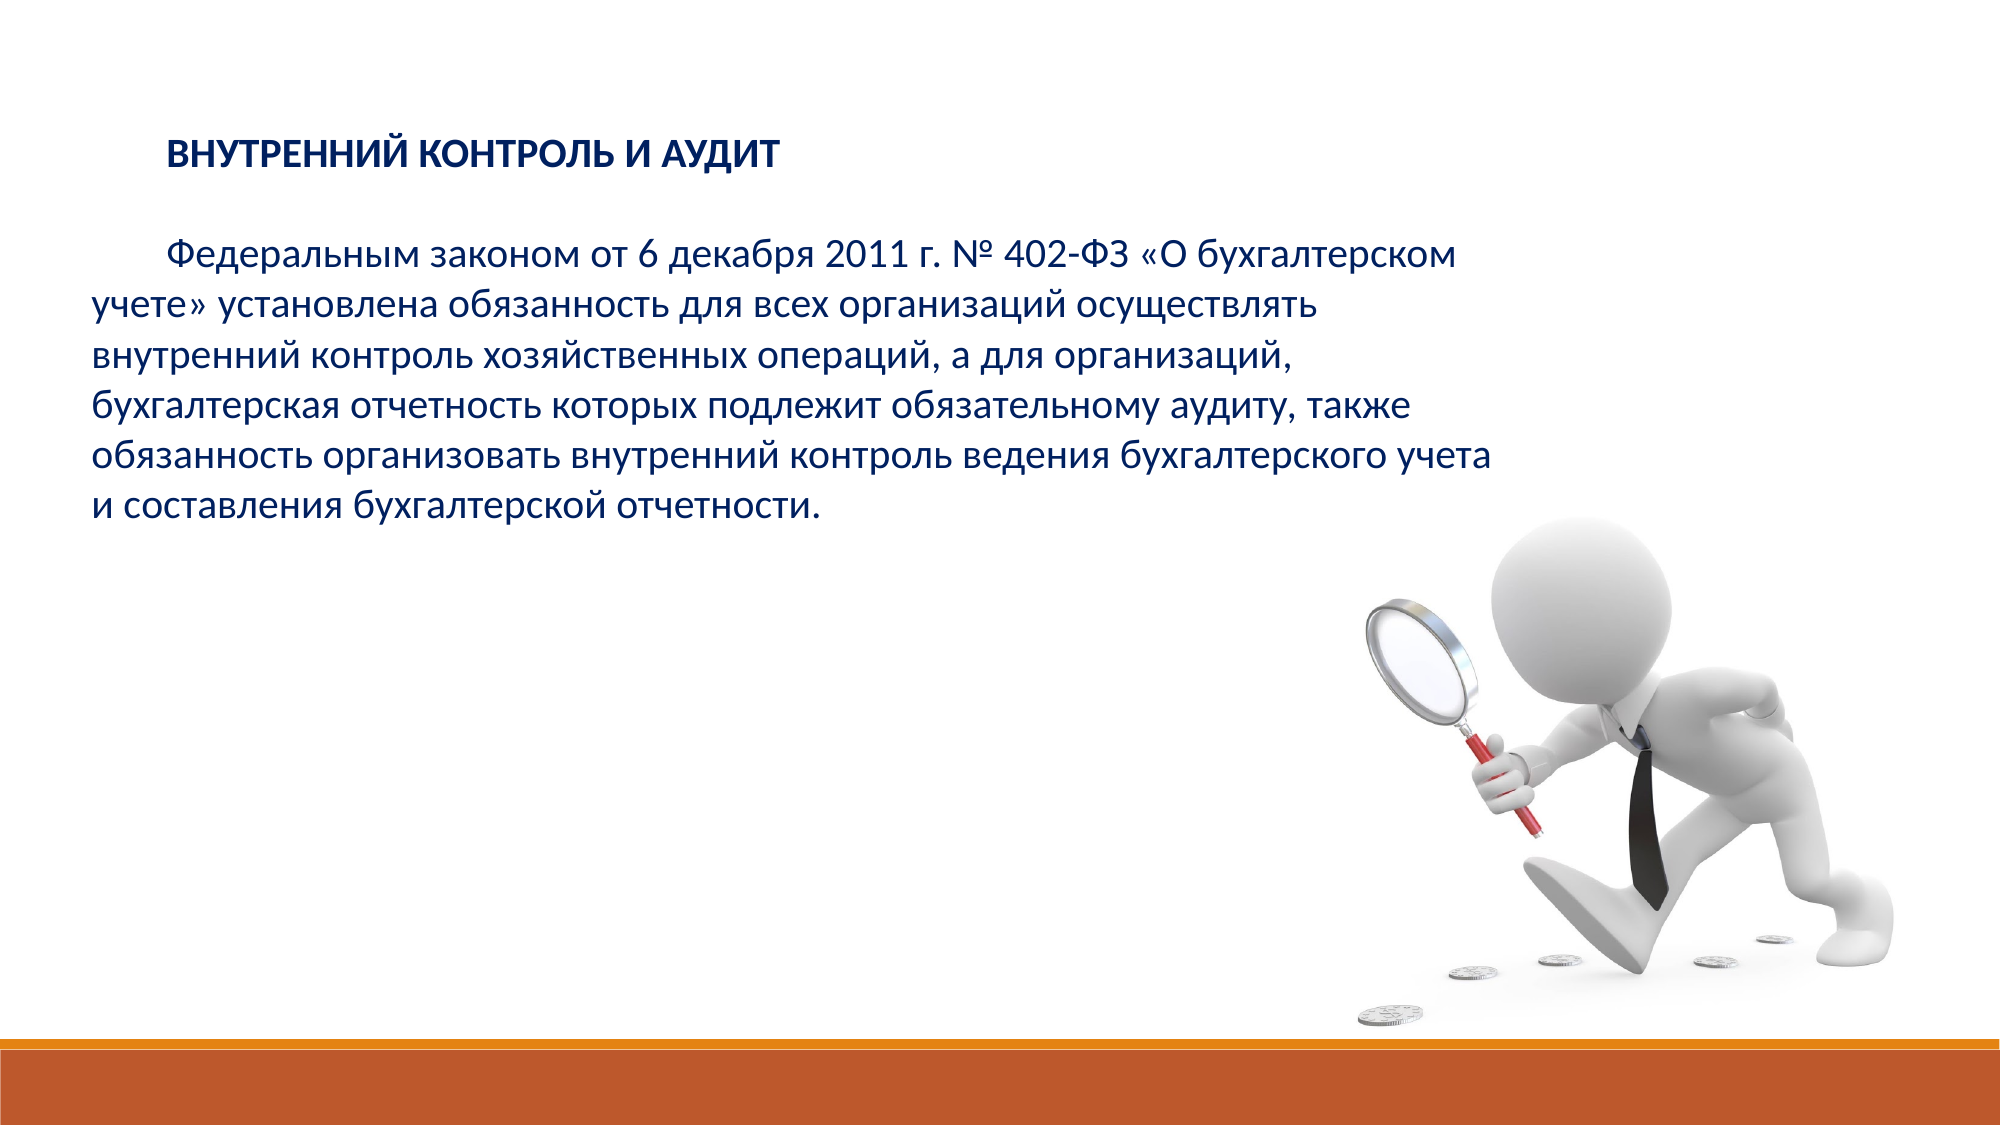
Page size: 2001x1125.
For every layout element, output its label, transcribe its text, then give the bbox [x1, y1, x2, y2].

picture [1352, 490, 1898, 1036]
text_box ВНУТРЕННИЙ КОНТРОЛЬ И АУДИТ Федеральным законом от 6 декабря 2011 г. № 402-ФЗ «О бухгалтерском учете» установлена обязанность для всех организаций осуществлять внутренний контроль хозяйственных операций, а для организаций, бухгалтерская отчетность которых подлежит обязательному аудиту, также обязанность организовать внутренний контроль ведения бухгалтерского учета и составления бухгалтерской отчетности. [76, 118, 1524, 534]
